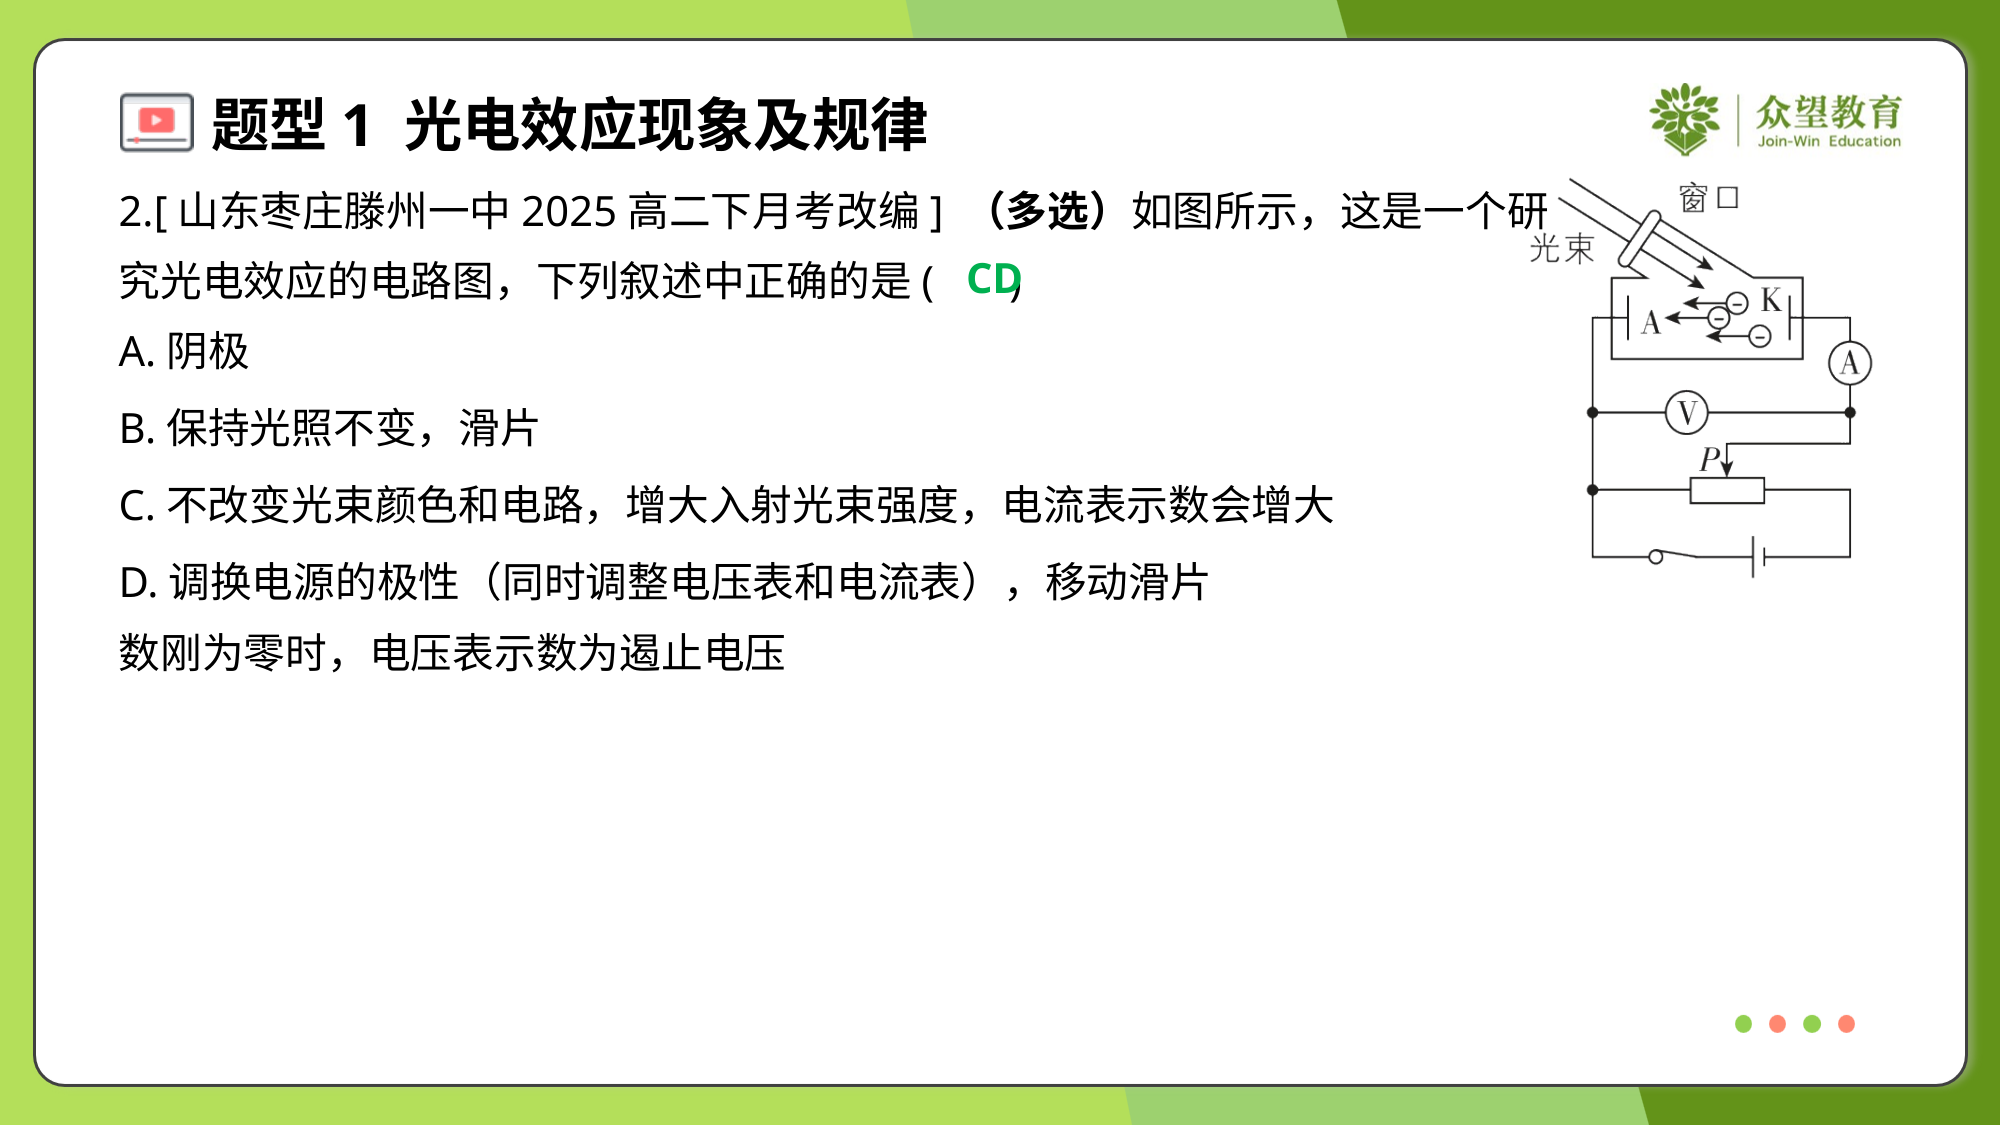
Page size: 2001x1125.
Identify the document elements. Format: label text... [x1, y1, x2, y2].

text_box CD [949, 231, 1041, 296]
text_box 2.[山东枣庄滕州一中2025高二下月考改编] （多选）如图所示，这是一个研 究光电效应的电路图，下列叙述中正确的是( ) [118, 159, 1508, 298]
picture [0, 0, 2000, 1125]
